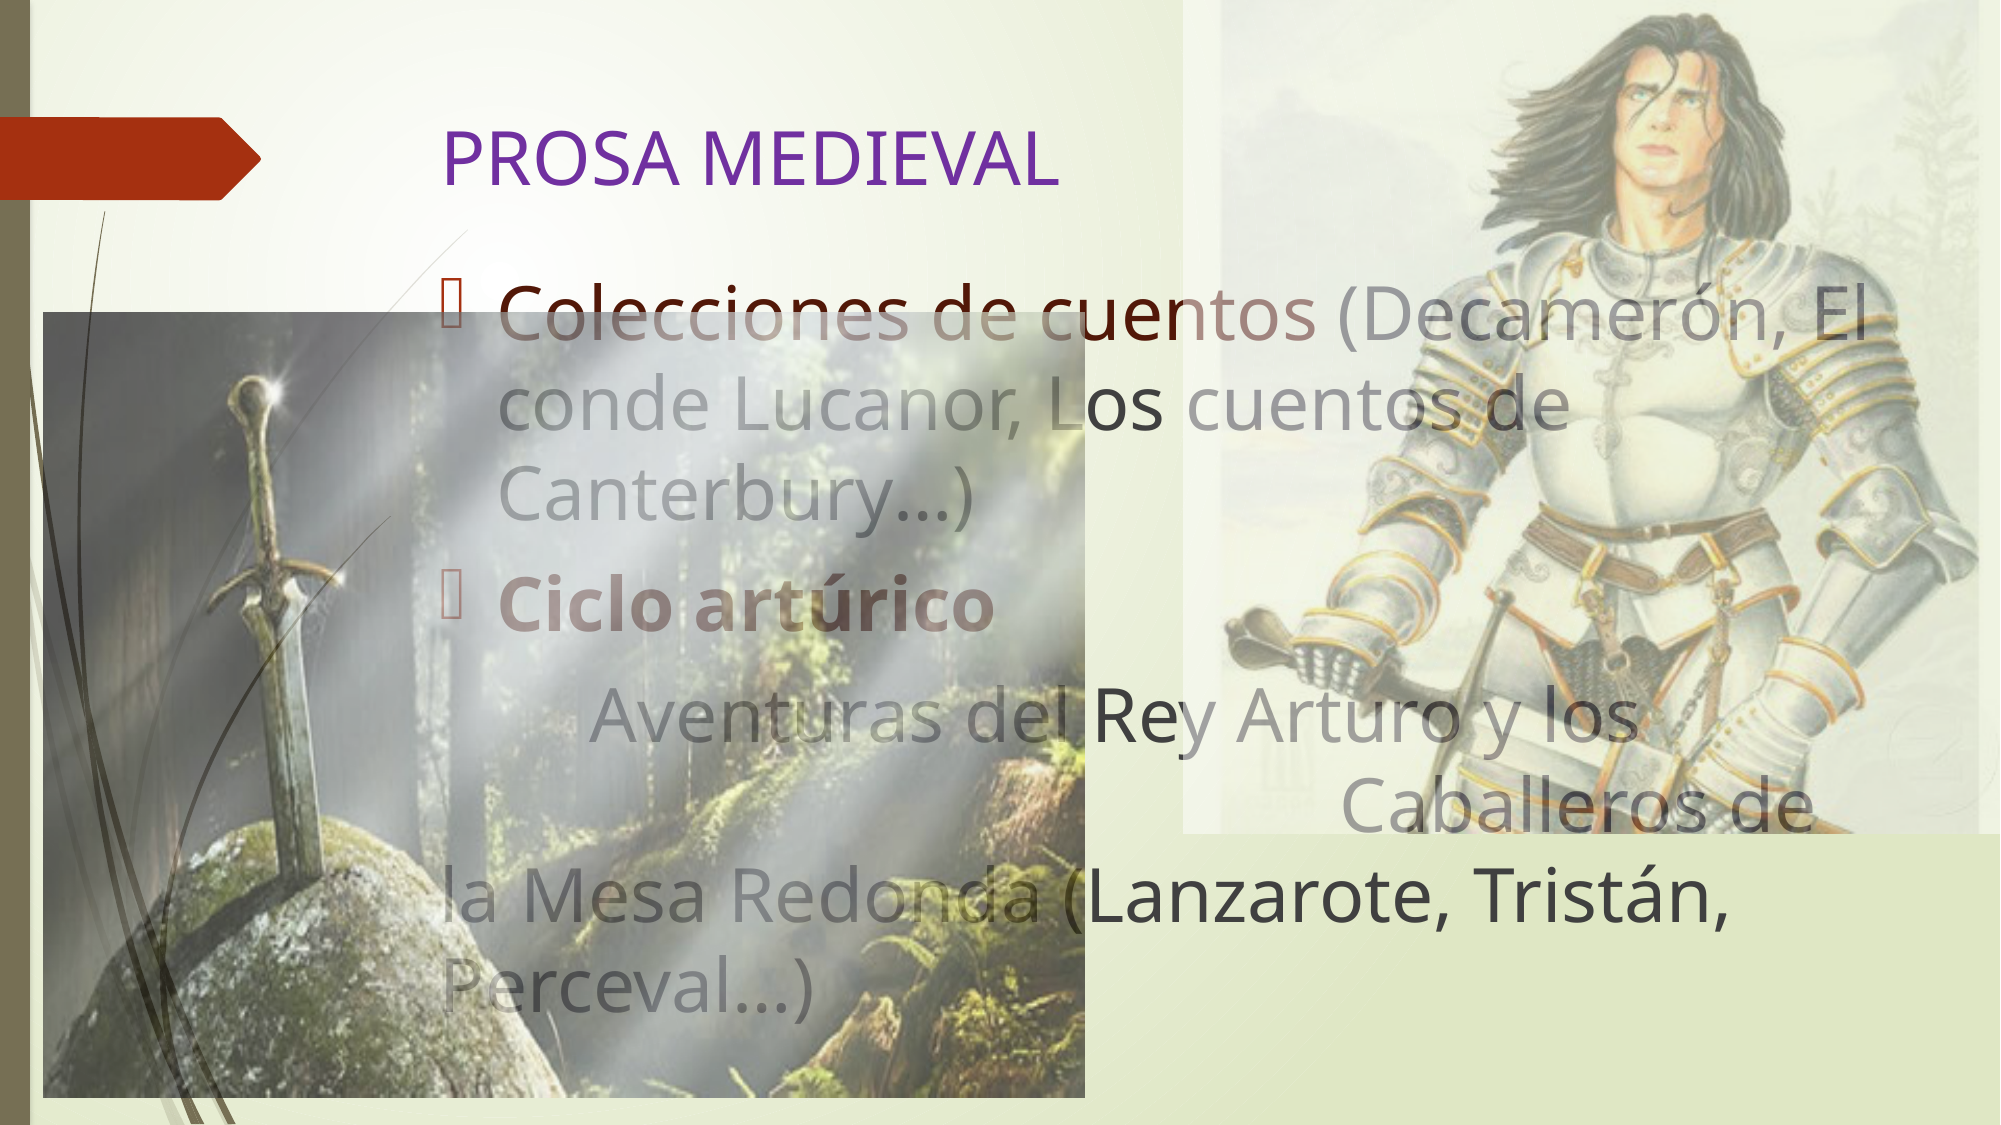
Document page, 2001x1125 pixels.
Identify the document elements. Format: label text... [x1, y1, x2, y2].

title PROSA MEDIEVAL [425, 102, 1178, 258]
picture [1183, 0, 2000, 834]
list Colecciones de cuentos (Decamerón, El conde Lucanor, Los cuentos de Canterbury…) Ciclo artúrico Aventuras del Rey Arturo y los Caballeros de la Mesa Redonda (Lanzarote, Tristán, Perceval…) [424, 258, 1888, 1041]
picture [42, 312, 1086, 1098]
